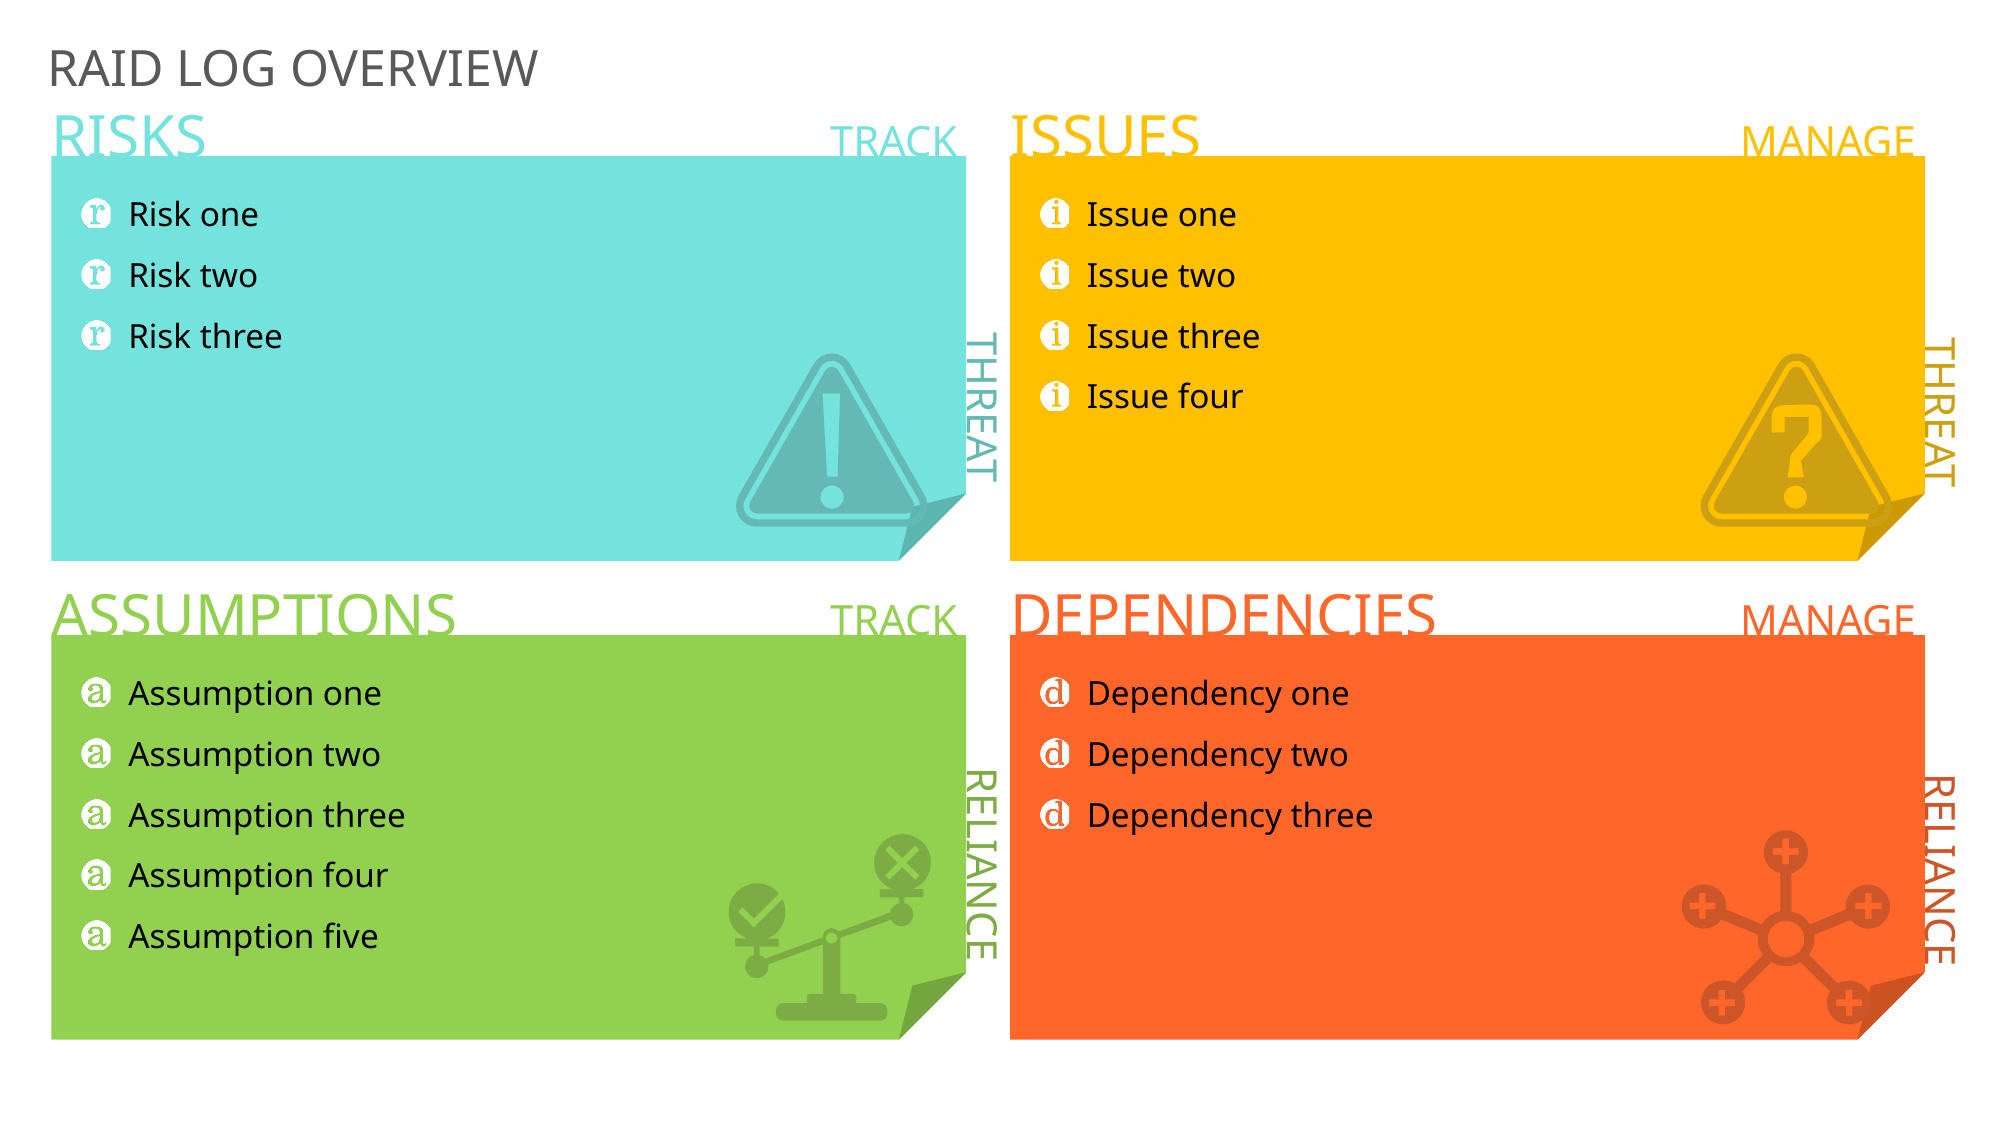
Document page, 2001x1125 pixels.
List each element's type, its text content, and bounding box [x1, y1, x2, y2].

text_box TRACK [752, 593, 958, 645]
text_box RAID LOG OVERVIEW [32, 28, 671, 104]
text_box Issue one Issue two Issue three Issue four [1008, 154, 1929, 562]
text_box ISSUES [1010, 98, 1364, 169]
text_box DEPENDENCIES [1010, 577, 1442, 648]
text_box THREAT [958, 332, 1009, 483]
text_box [1700, 353, 1893, 527]
text_box THREAT [1916, 332, 1967, 489]
text_box [728, 834, 931, 1021]
text_box MANAGE [1562, 593, 1916, 645]
text_box ASSUMPTIONS [51, 577, 505, 648]
text_box TRACK [752, 114, 958, 165]
text_box RELIANCE [958, 742, 1009, 962]
text_box [1681, 830, 1891, 1025]
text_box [735, 353, 928, 527]
text_box RELIANCE [1916, 748, 1967, 968]
text_box Risk one Risk two Risk three [50, 154, 970, 562]
text_box Dependency one Dependency two Dependency three [1008, 633, 1929, 1041]
text_box MANAGE [1562, 114, 1916, 165]
text_box Assumption one Assumption two Assumption three Assumption four Assumption five [50, 633, 970, 1041]
text_box RISKS [51, 98, 256, 169]
